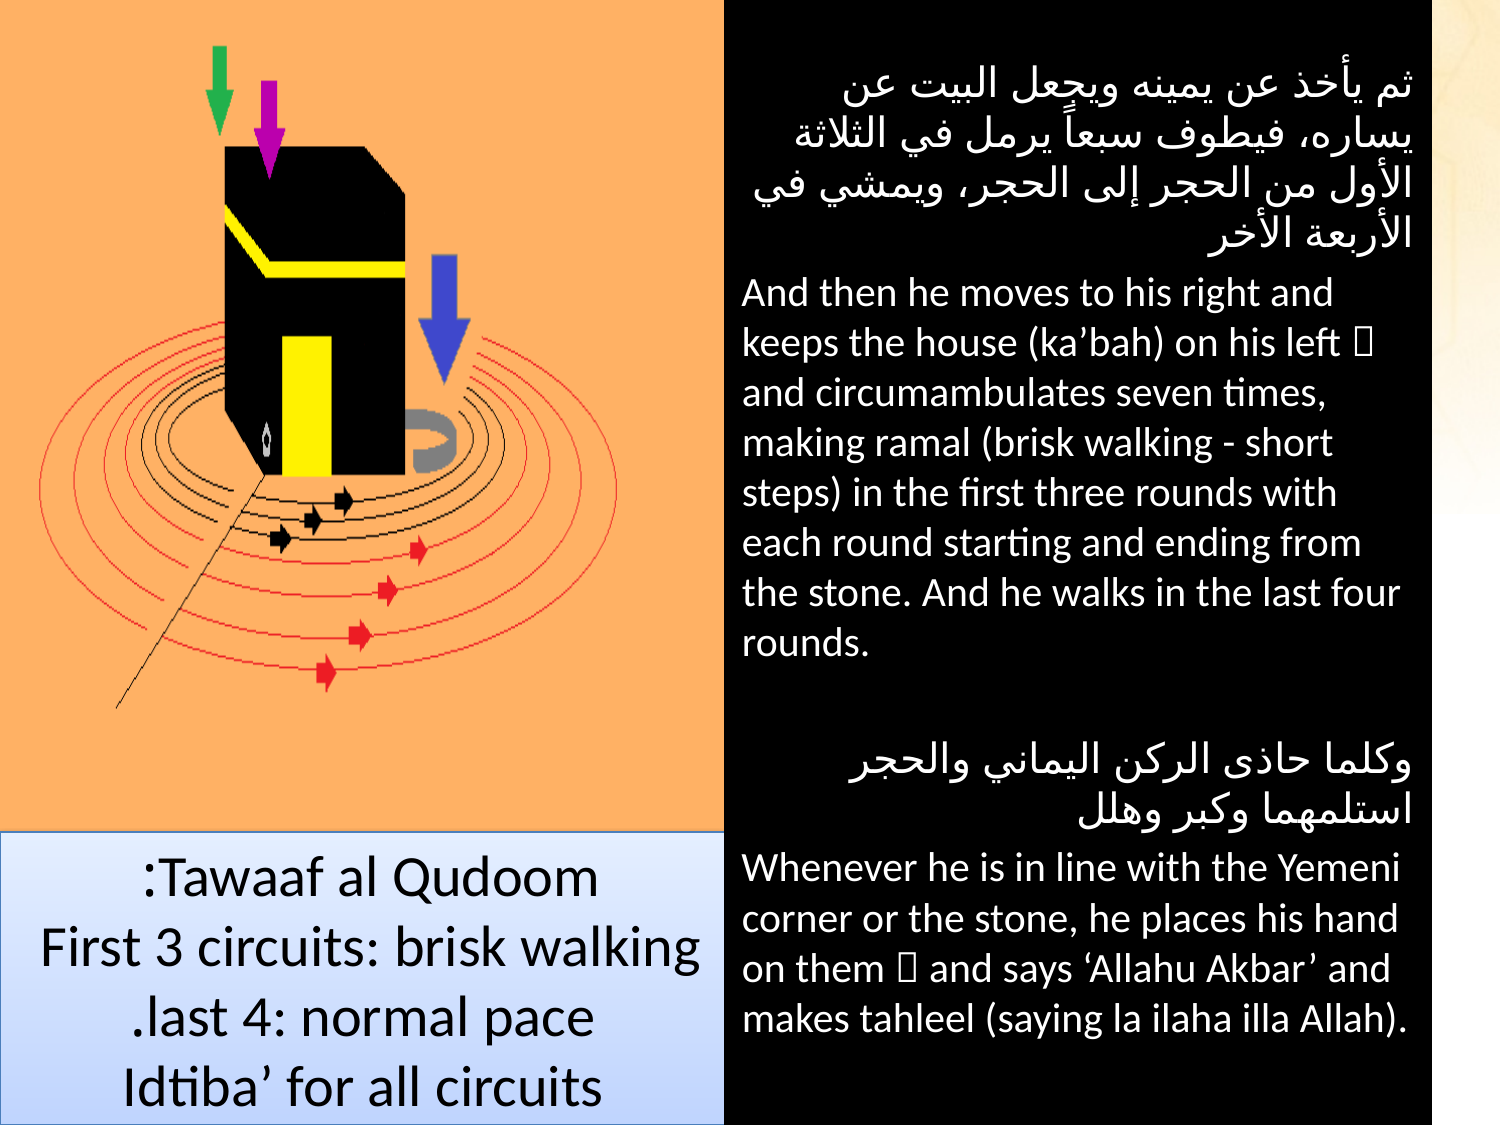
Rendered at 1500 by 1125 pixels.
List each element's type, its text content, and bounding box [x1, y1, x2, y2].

picture [1432, 0, 1500, 514]
text_box Tawaaf al Qudoom: First 3 circuits: brisk walking last 4: normal pace. Idtiba’ for all circuits [0, 884, 724, 1125]
picture [0, 0, 774, 876]
list ثم يأخذ عن يمينه ويجعل البيت عن يساره، فيطوف سبعاً يرمل في الثلاثة الأول من الحجر إلى الحجر، ويمشي في الأربعة الأخر And then he moves to his right and keeps the house (ka’bah) on his left  and circumambulates seven times, making ramal (brisk walking - short steps) in the first three rounds with each round starting and ending from the stone. And he walks in the last four rounds. وكلما حاذى الركن اليماني والحجر استلمهما وكبر وهلل Whenever he is in line with the Yemeni corner or the stone, he places his hand on them  and says ‘Allahu Akbar’ and makes tahleel (saying la ilaha illa Allah). [724, 0, 1432, 1125]
